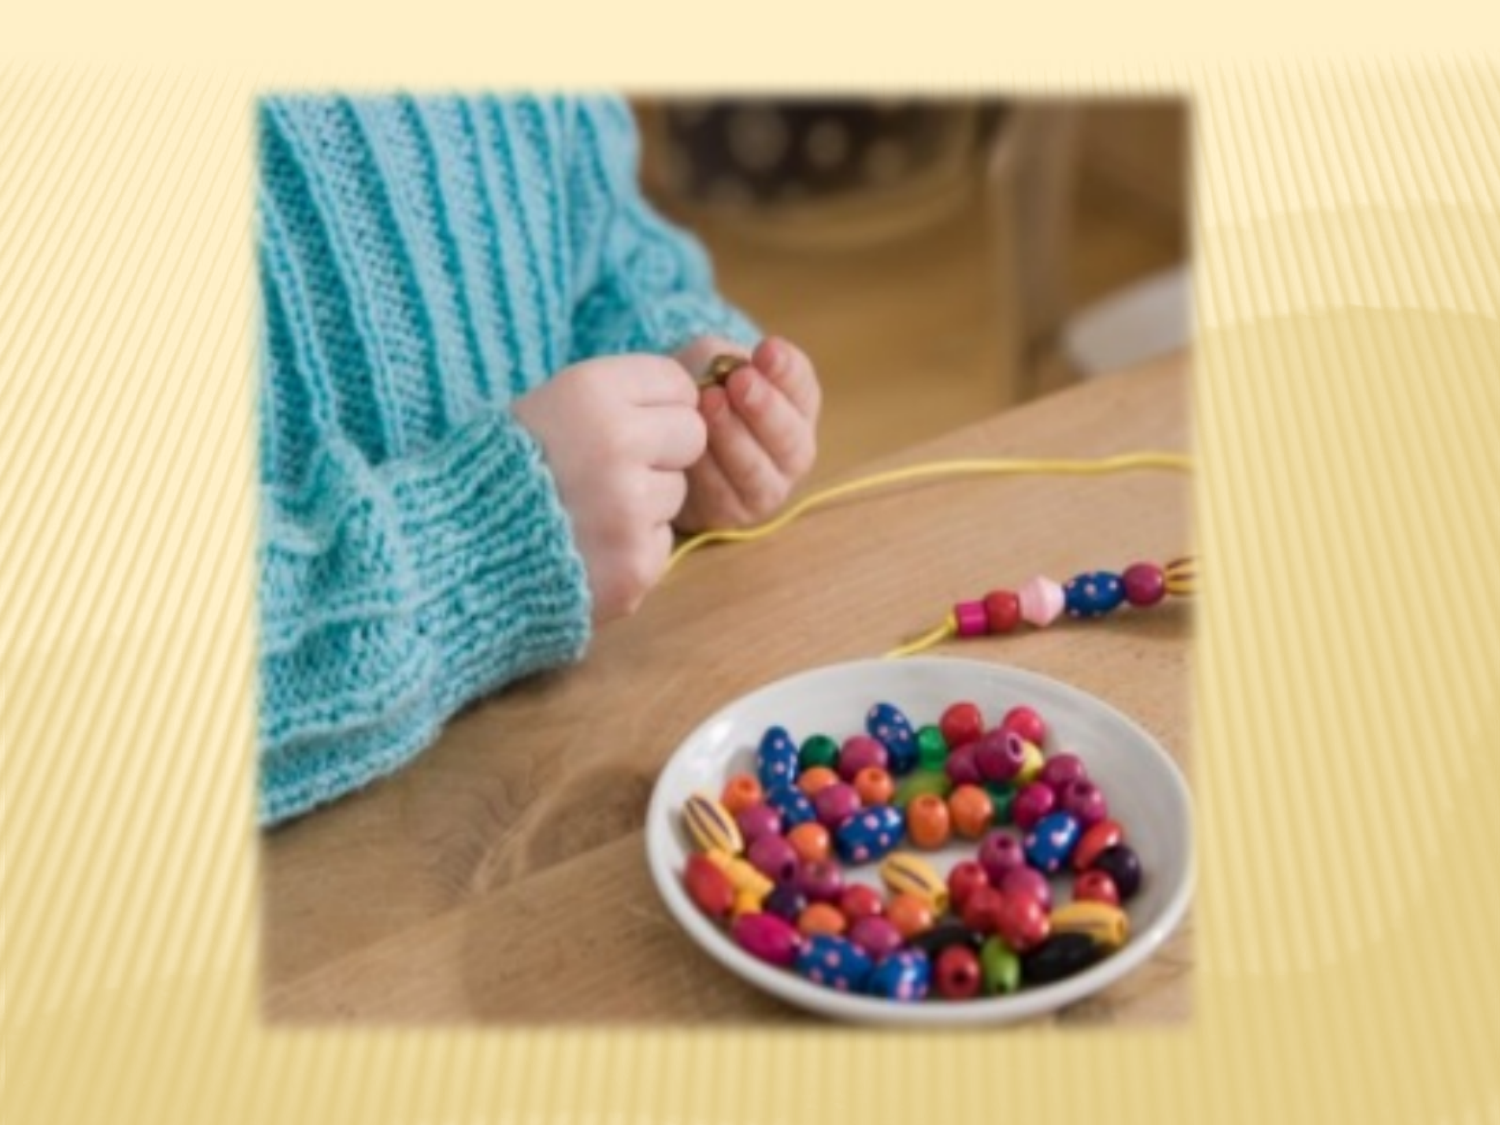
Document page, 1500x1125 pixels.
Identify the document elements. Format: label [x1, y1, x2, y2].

picture [241, 77, 1210, 1046]
